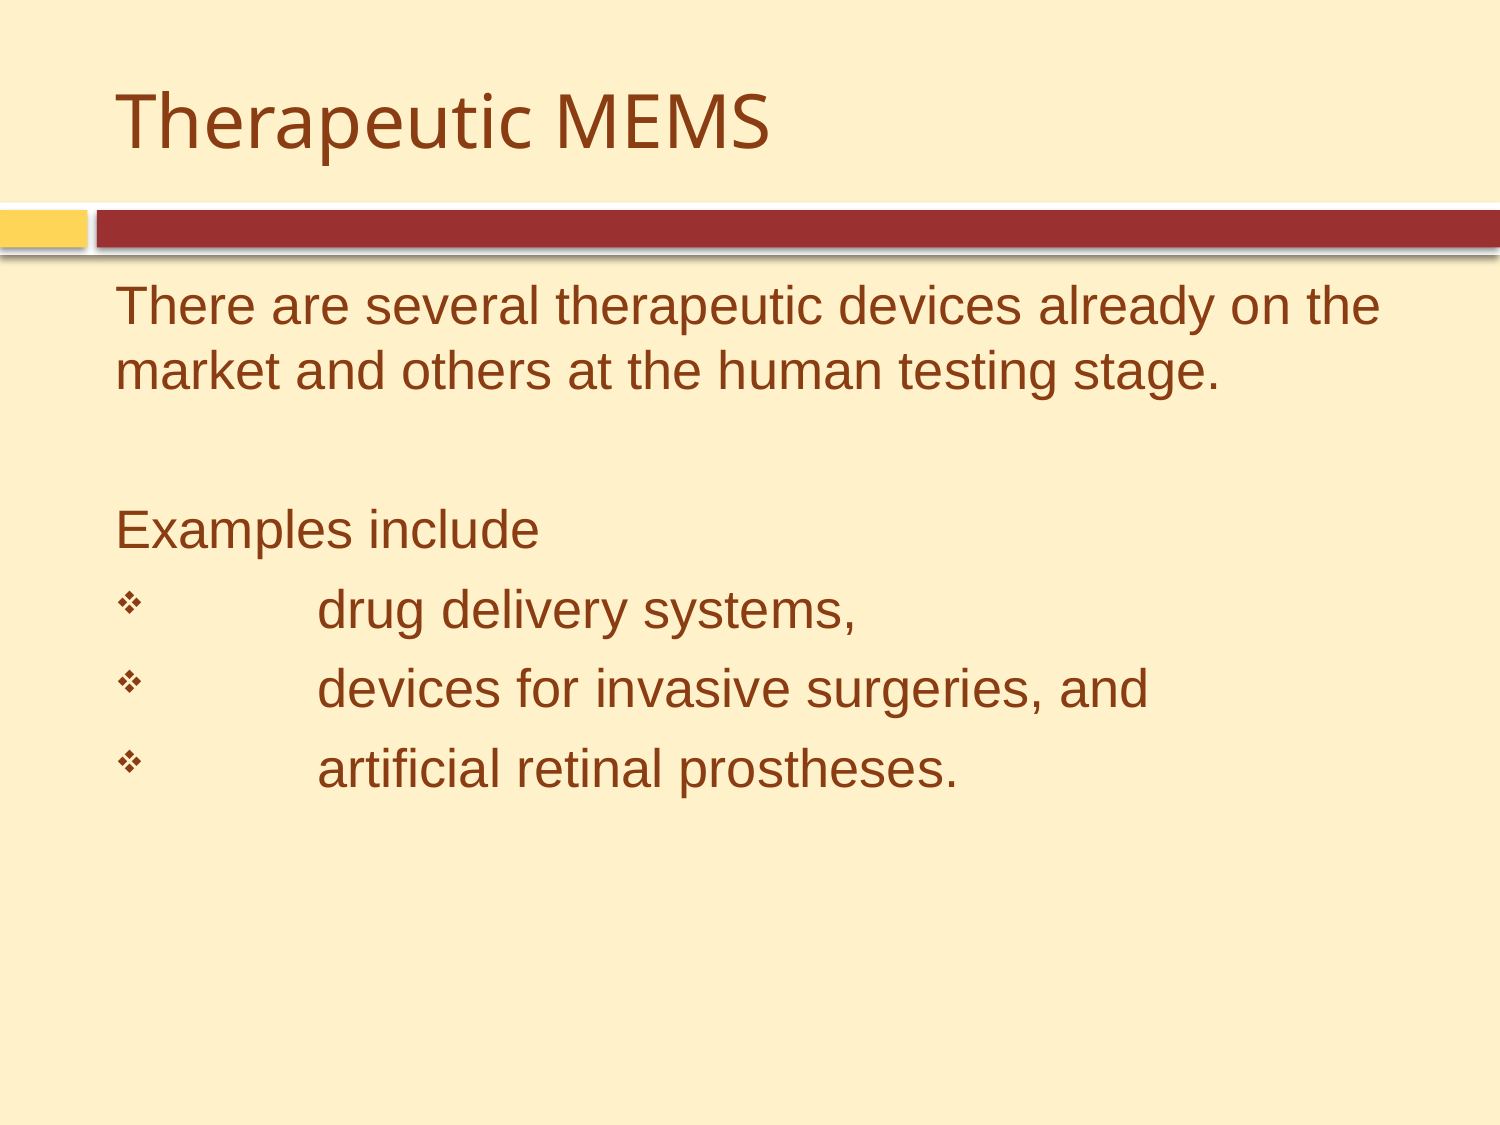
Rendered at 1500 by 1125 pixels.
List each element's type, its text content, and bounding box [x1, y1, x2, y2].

list There are several therapeutic devices already on the market and others at the human testing stage. Examples include drug delivery systems, devices for invasive surgeries, and artificial retinal prostheses. [100, 262, 1438, 1000]
title Therapeutic MEMS [100, 37, 1438, 200]
